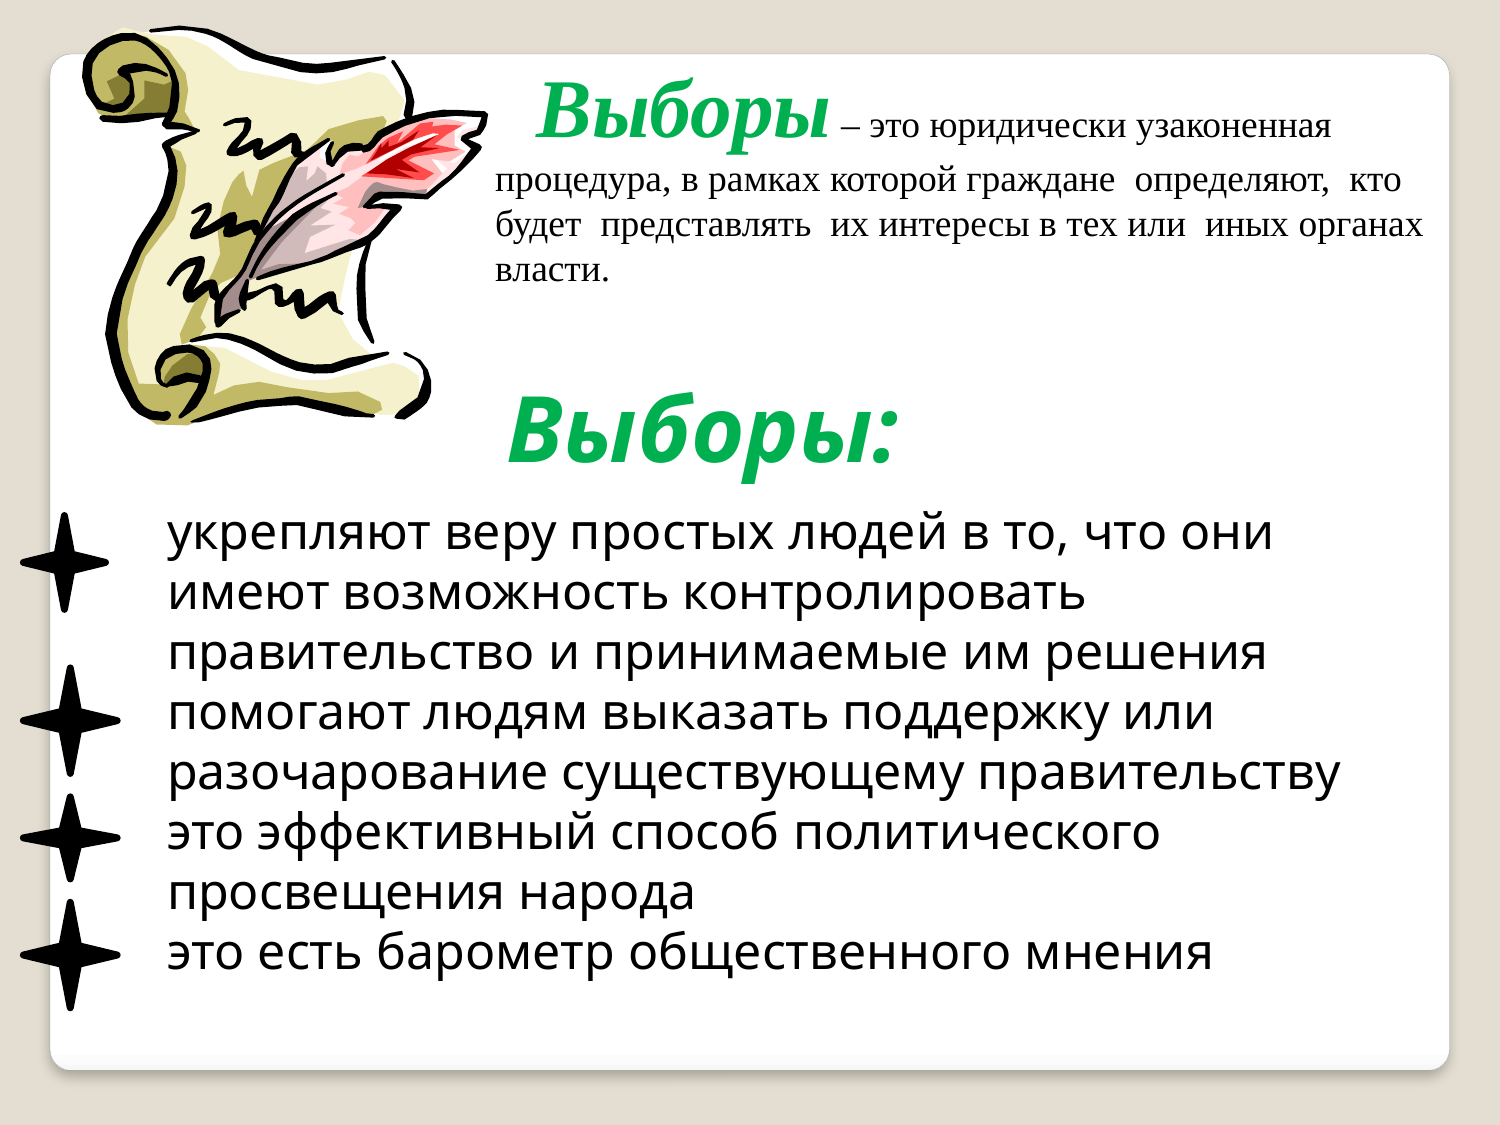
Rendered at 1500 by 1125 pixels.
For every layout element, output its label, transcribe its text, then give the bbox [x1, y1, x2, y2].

text_box укрепляют веру простых людей в то, что они имеют возможность контролировать правительство и принимаемые им решения помогают людям выказать поддержку или разочарование существующему правительству это эффективный способ политического просвещения народа это есть барометр общественного мнения [152, 492, 1442, 987]
text_box [19, 512, 109, 613]
text_box [19, 898, 121, 1012]
text_box Выборы – это юридически узаконенная процедура, в рамках которой граждане определяют, кто будет представлять их интересы в тех или иных органах власти. [499, 46, 1442, 297]
picture [81, 23, 493, 430]
text_box Выборы: [492, 363, 1430, 488]
text_box [19, 664, 121, 777]
text_box [19, 793, 121, 883]
